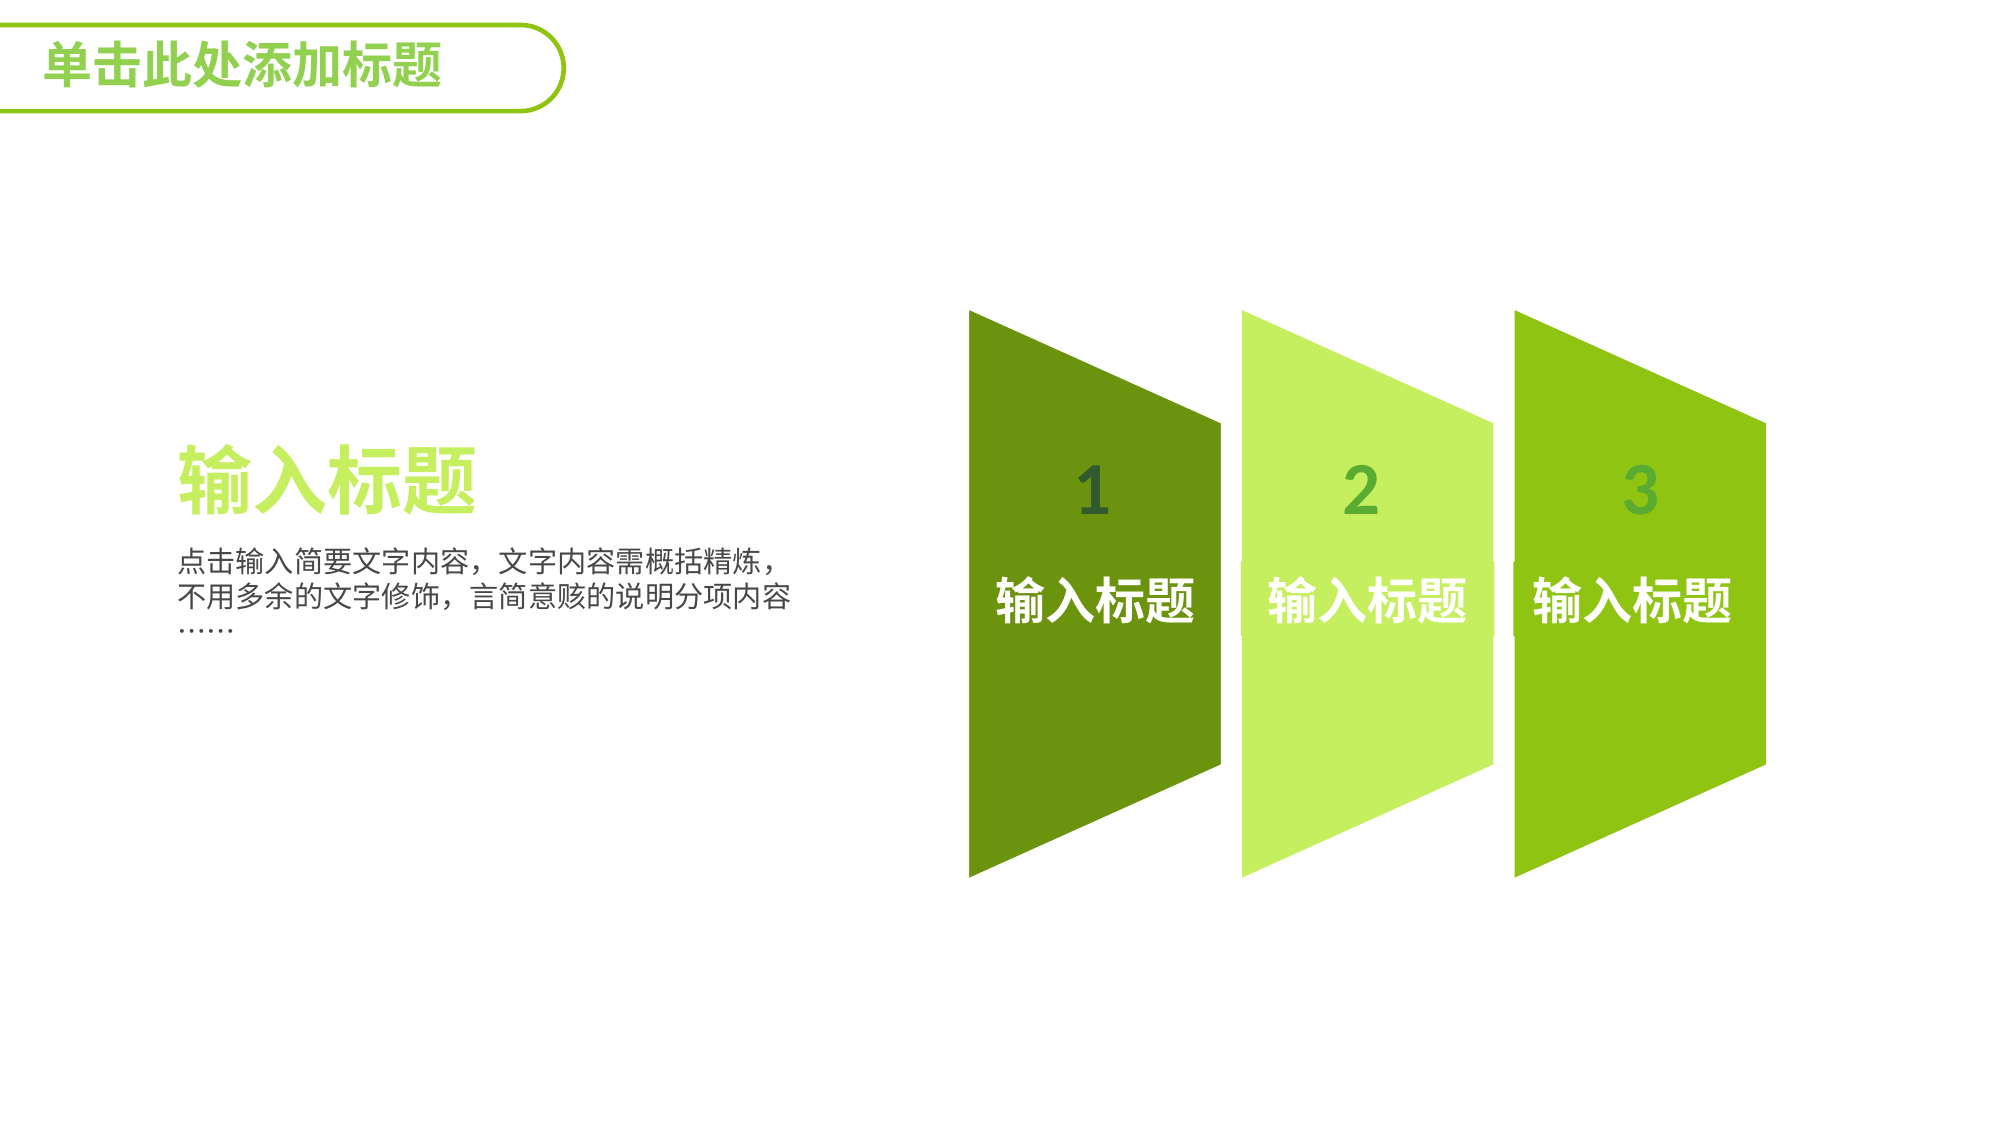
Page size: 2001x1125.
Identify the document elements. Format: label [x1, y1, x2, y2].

text_box [967, 308, 1222, 880]
text_box [0, 24, 564, 112]
text_box [1513, 308, 1768, 880]
text_box [1240, 308, 1495, 880]
text_box [162, 425, 824, 700]
